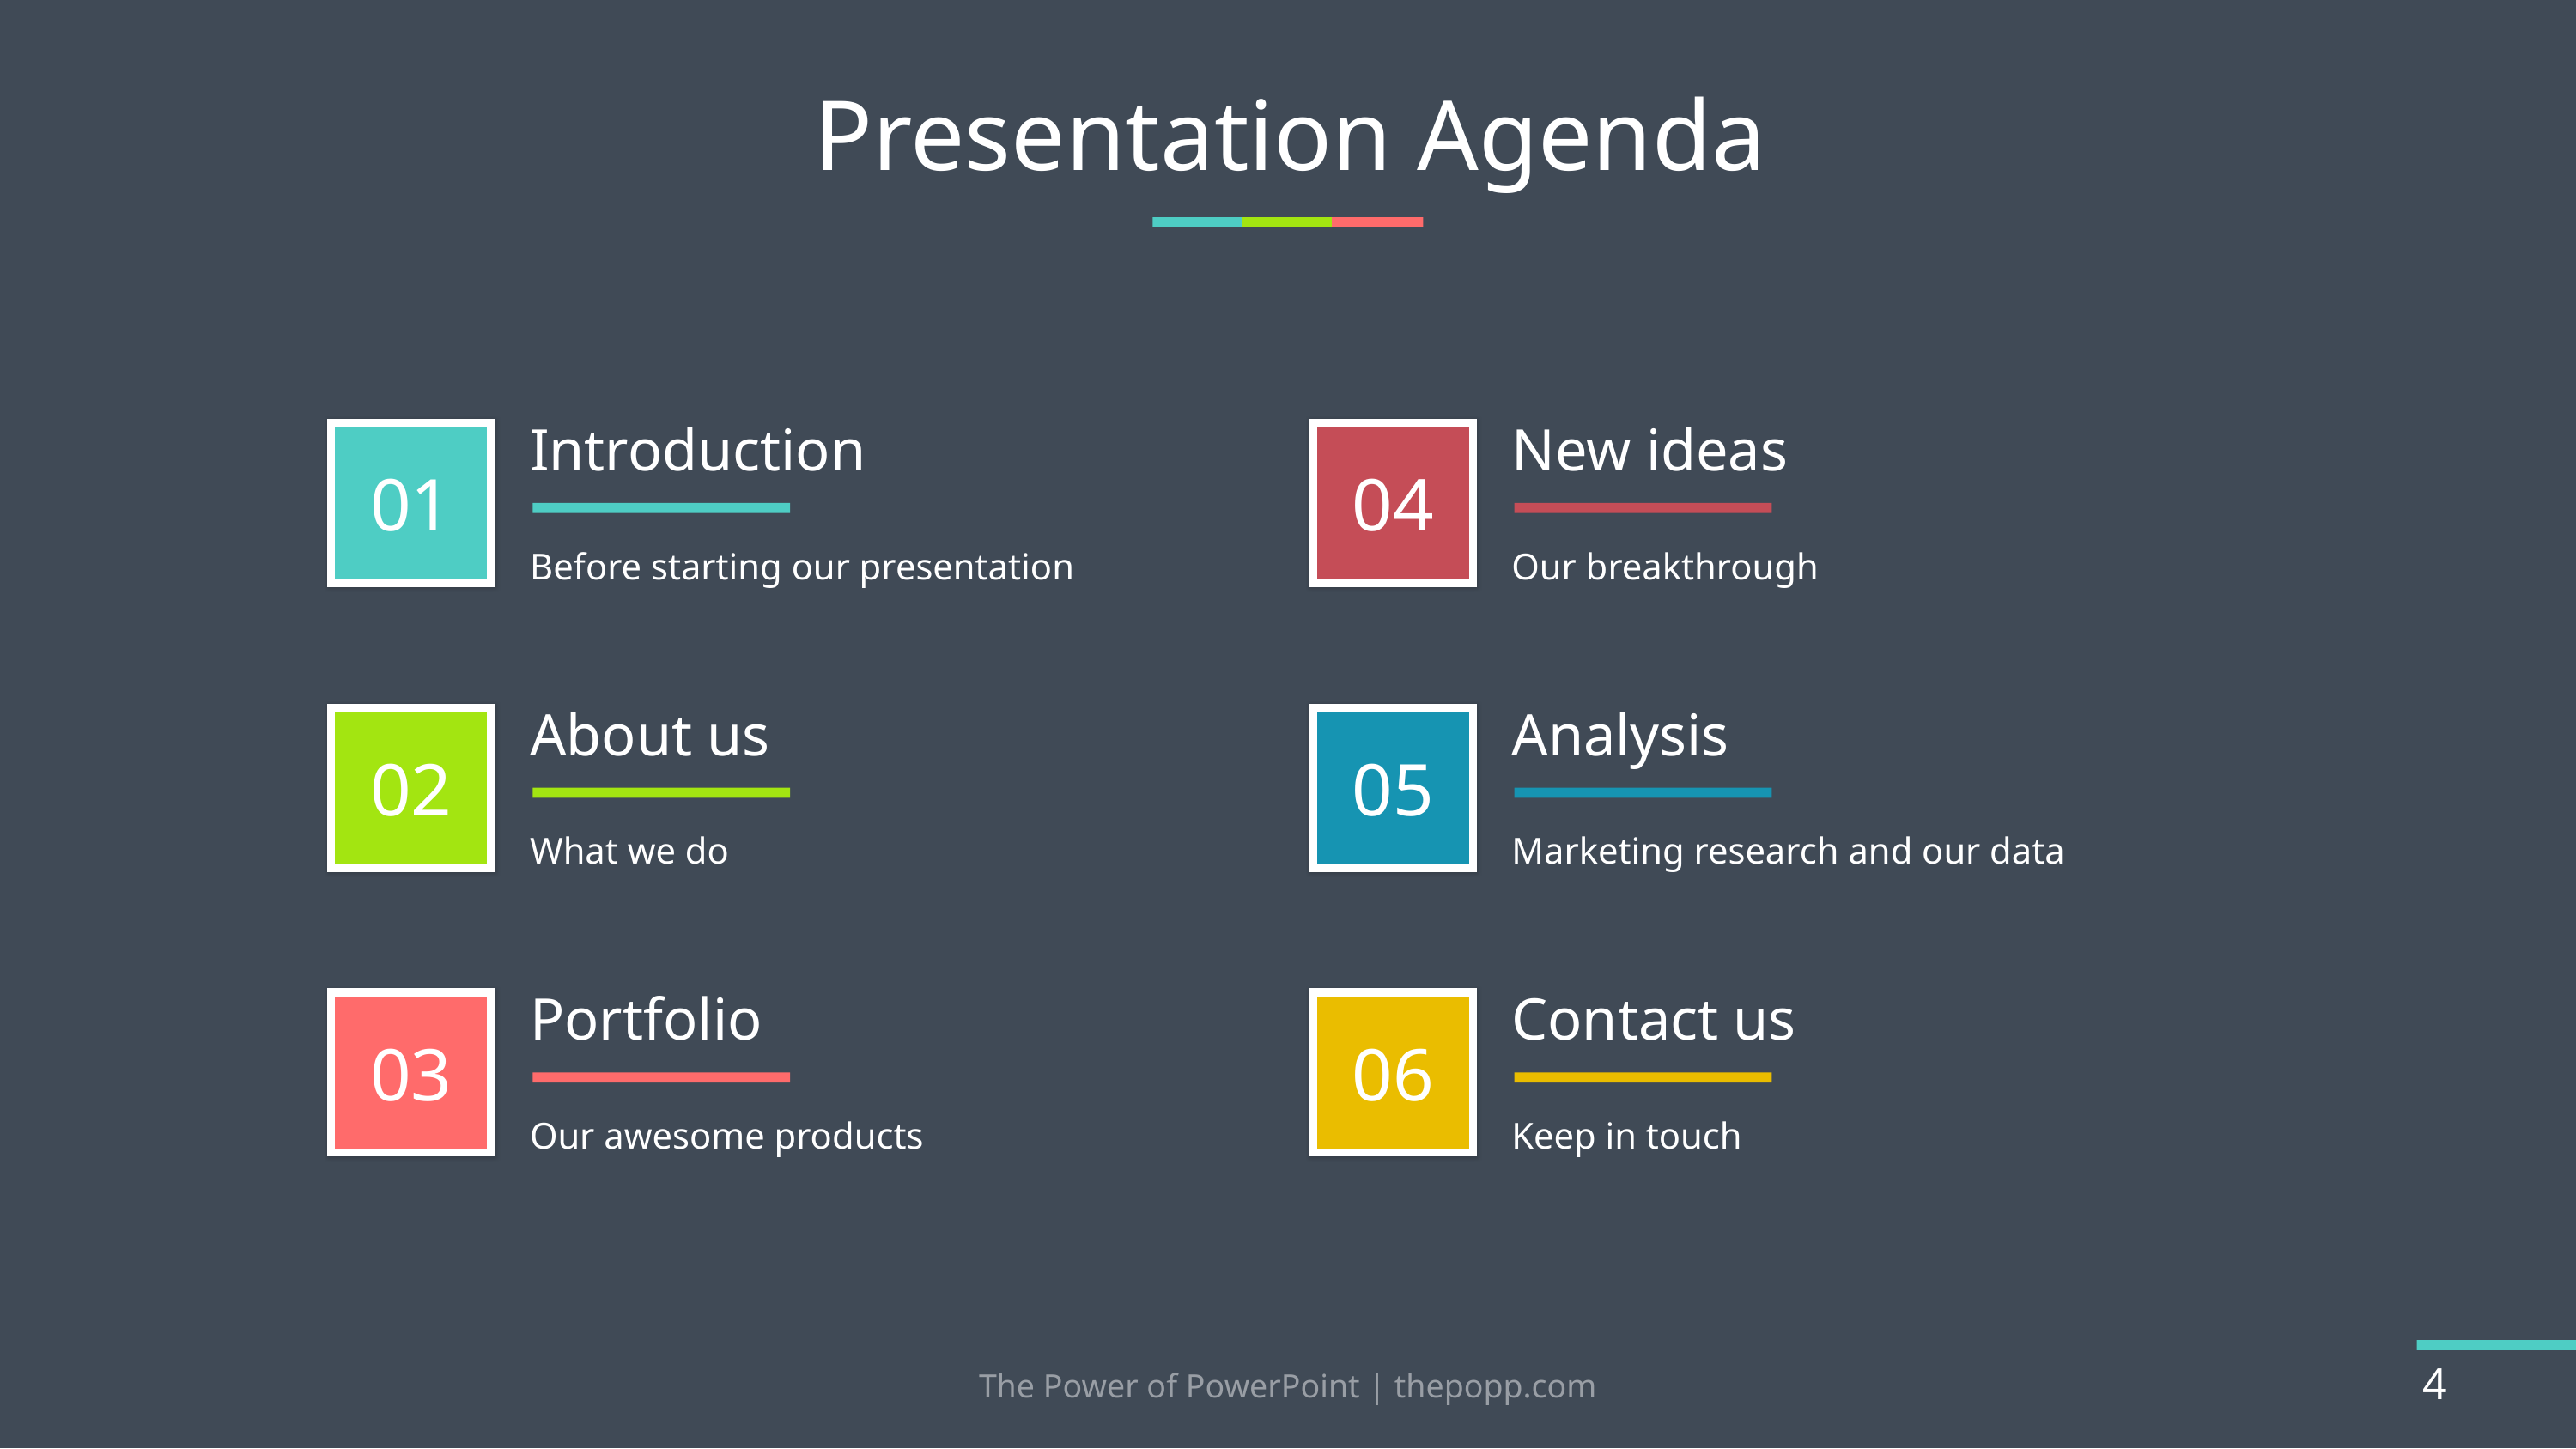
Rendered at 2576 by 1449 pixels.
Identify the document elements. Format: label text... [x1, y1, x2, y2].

list Portfolio [517, 964, 1272, 1070]
footer The Power of PowerPoint | thepopp.com [853, 1349, 1723, 1427]
list What we do [517, 809, 1272, 888]
list Before starting our presentation [517, 524, 1272, 604]
slide_number 4 [2409, 1351, 2576, 1421]
list About us [517, 680, 1272, 785]
list Our breakthrough [1498, 524, 2253, 604]
list Analysis [1498, 680, 2253, 785]
list Our awesome products [517, 1094, 1272, 1173]
list Marketing research and our data [1498, 809, 2253, 888]
list New ideas [1498, 395, 2253, 500]
title Presentation Agenda [69, 49, 2512, 230]
list Contact us [1498, 964, 2253, 1070]
list Introduction [517, 395, 1272, 500]
list Keep in touch [1498, 1094, 2253, 1173]
